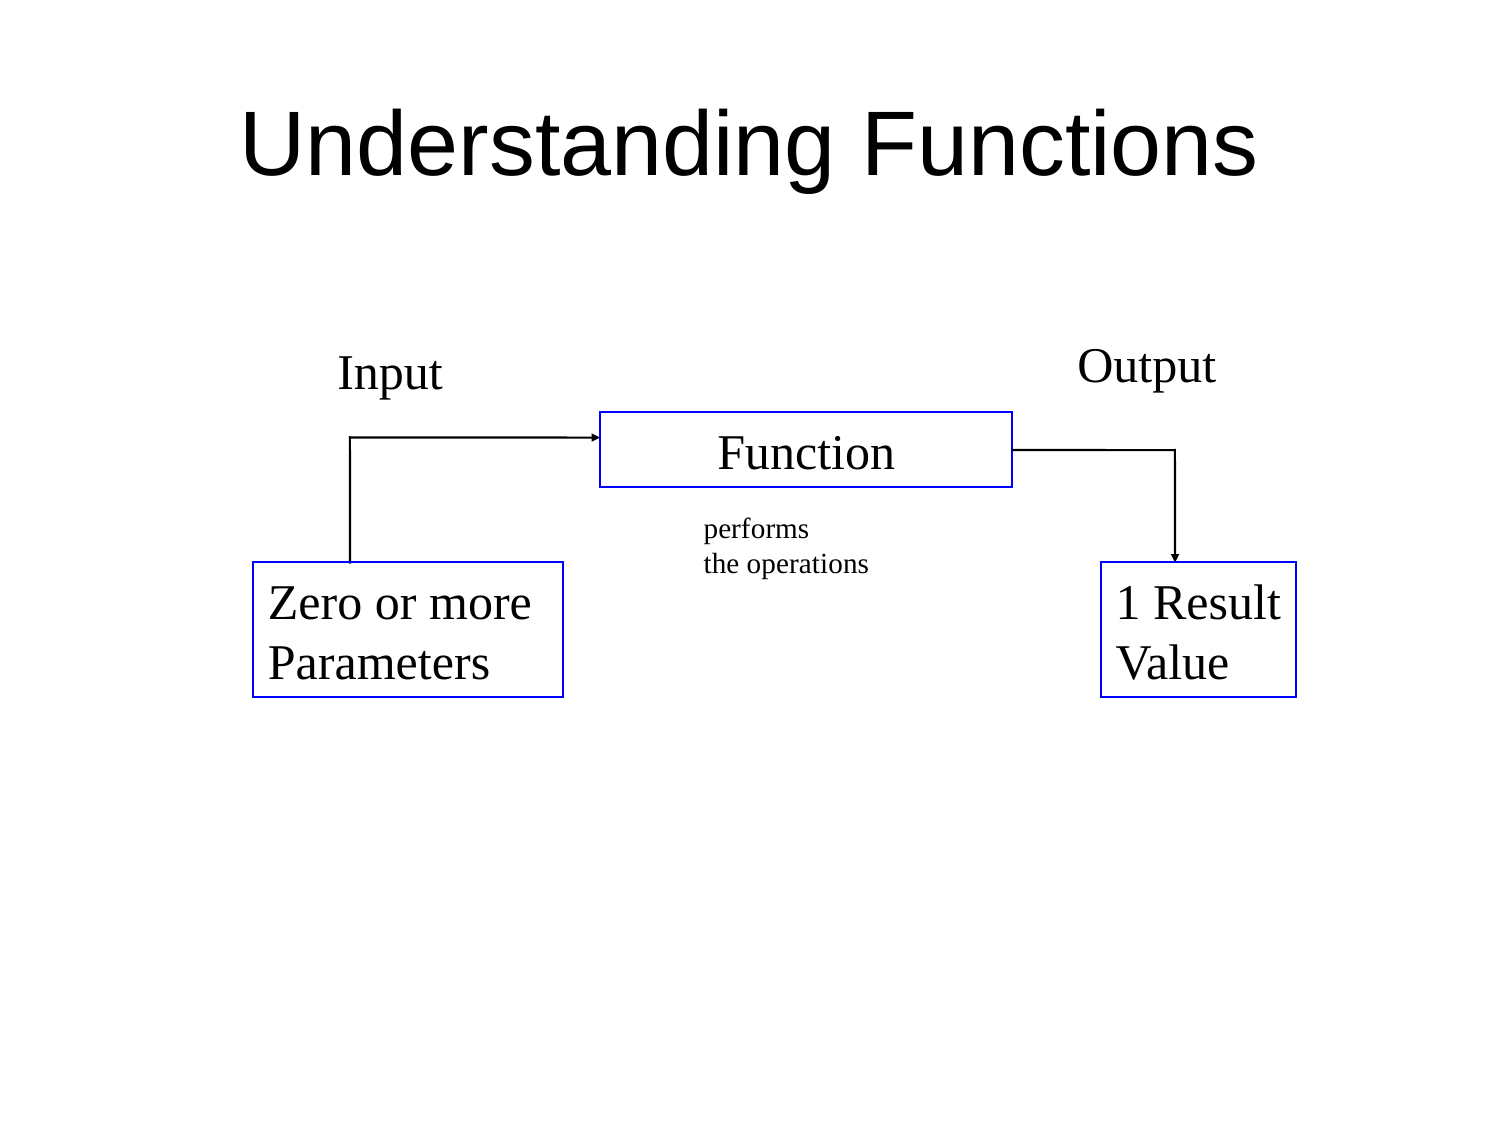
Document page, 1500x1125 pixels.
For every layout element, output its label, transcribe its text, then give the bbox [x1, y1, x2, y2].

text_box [349, 437, 601, 563]
text_box performs the operations [688, 501, 885, 587]
text_box Zero or more Parameters [253, 562, 563, 698]
text_box Output [1062, 324, 1232, 400]
text_box [1170, 449, 1180, 562]
title Understanding Functions [75, 45, 1425, 233]
text_box Function [600, 412, 1013, 488]
text_box Input [322, 331, 458, 407]
text_box 1 Result Value [1100, 562, 1297, 698]
